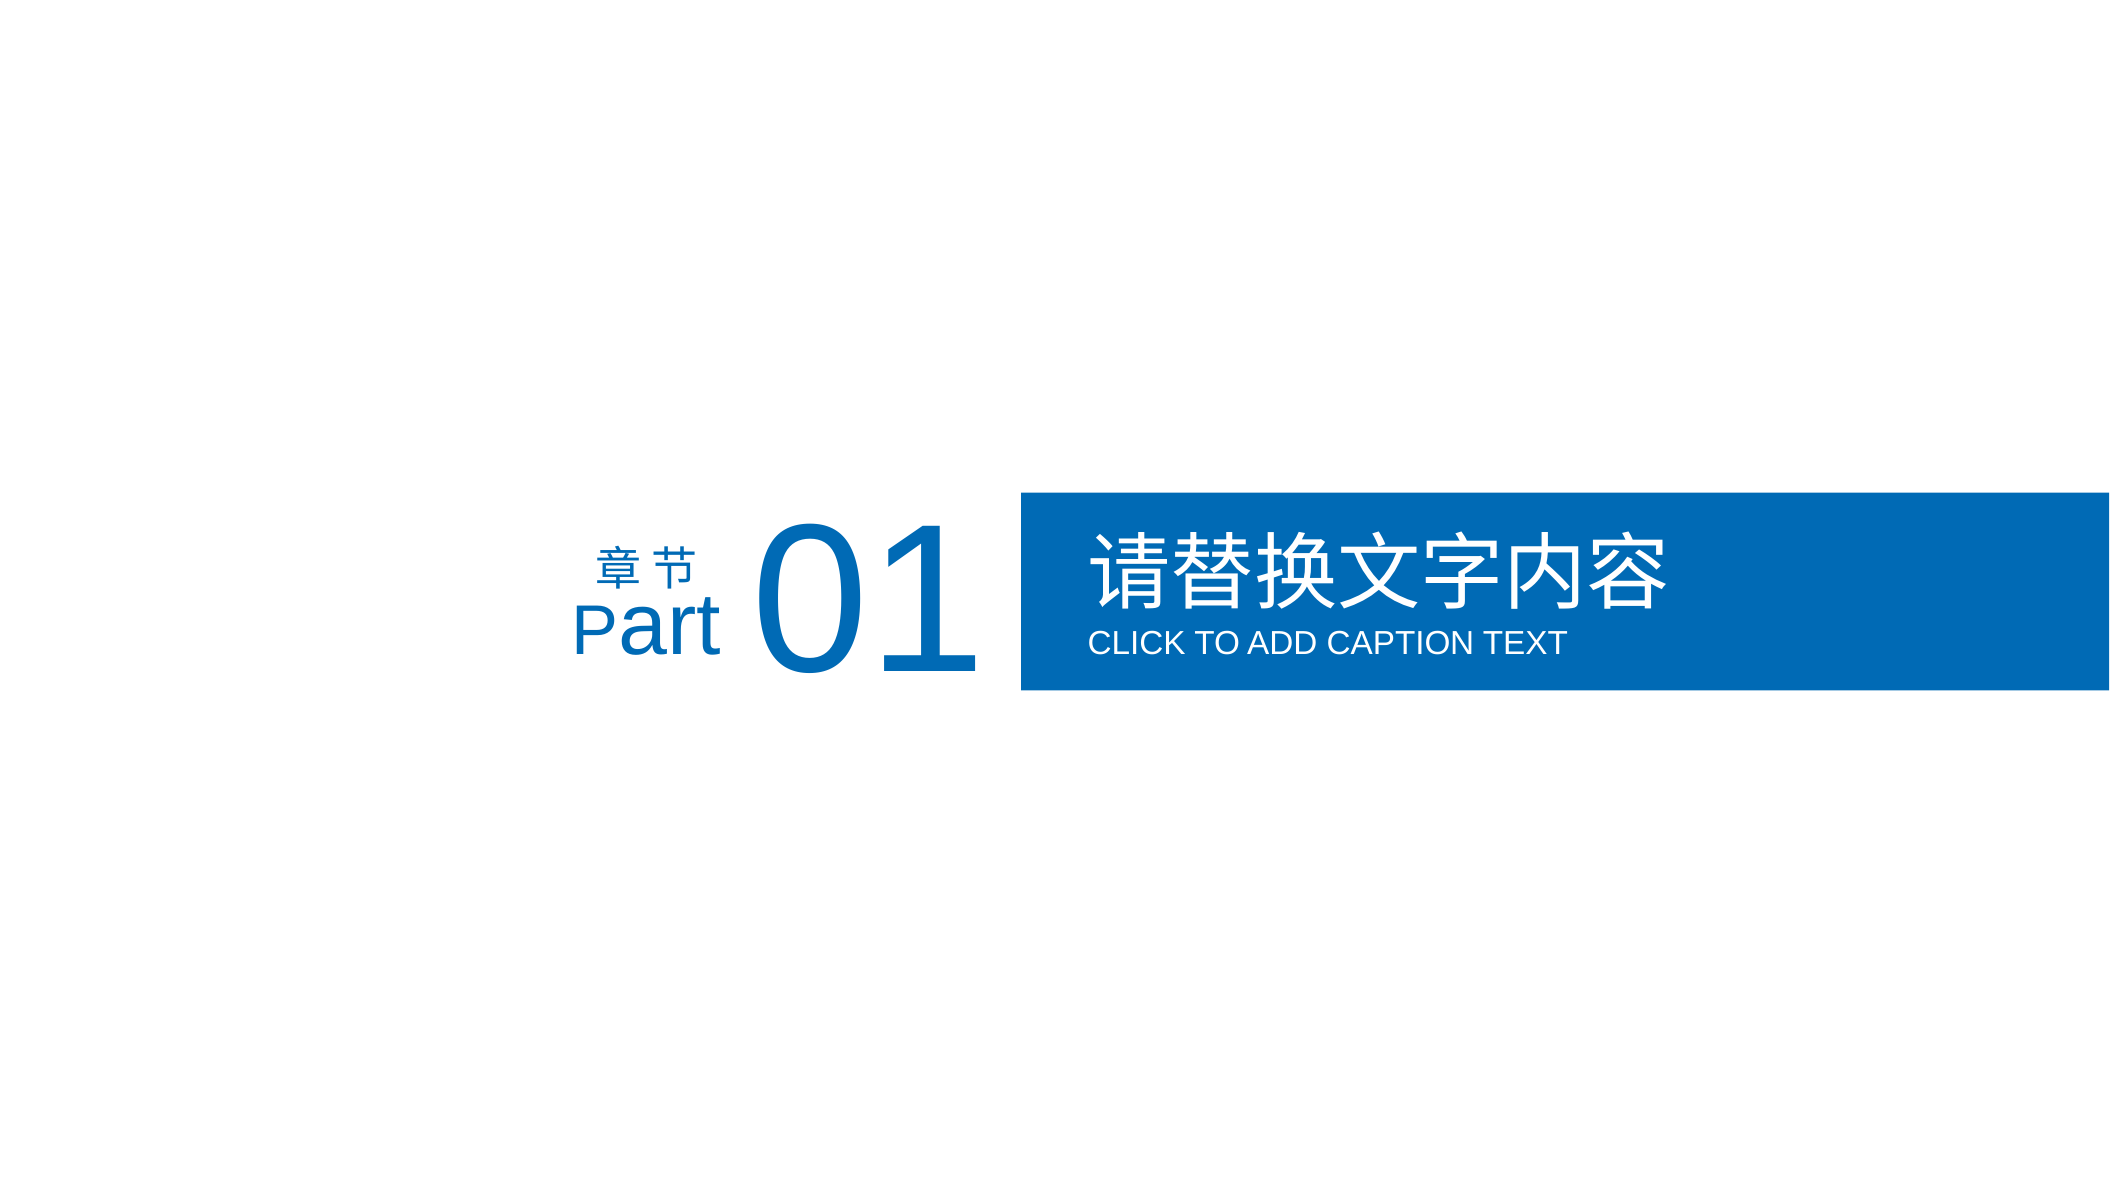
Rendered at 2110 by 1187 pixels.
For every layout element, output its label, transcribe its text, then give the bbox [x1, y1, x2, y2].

text_box [1021, 492, 2110, 691]
text_box CLICK TO ADD CAPTION TEXT [1087, 625, 1787, 662]
text_box 请替换文字内容 [1087, 530, 1787, 621]
text_box Part [571, 566, 722, 673]
text_box 章 节 [595, 539, 698, 595]
text_box 01 [751, 460, 986, 714]
